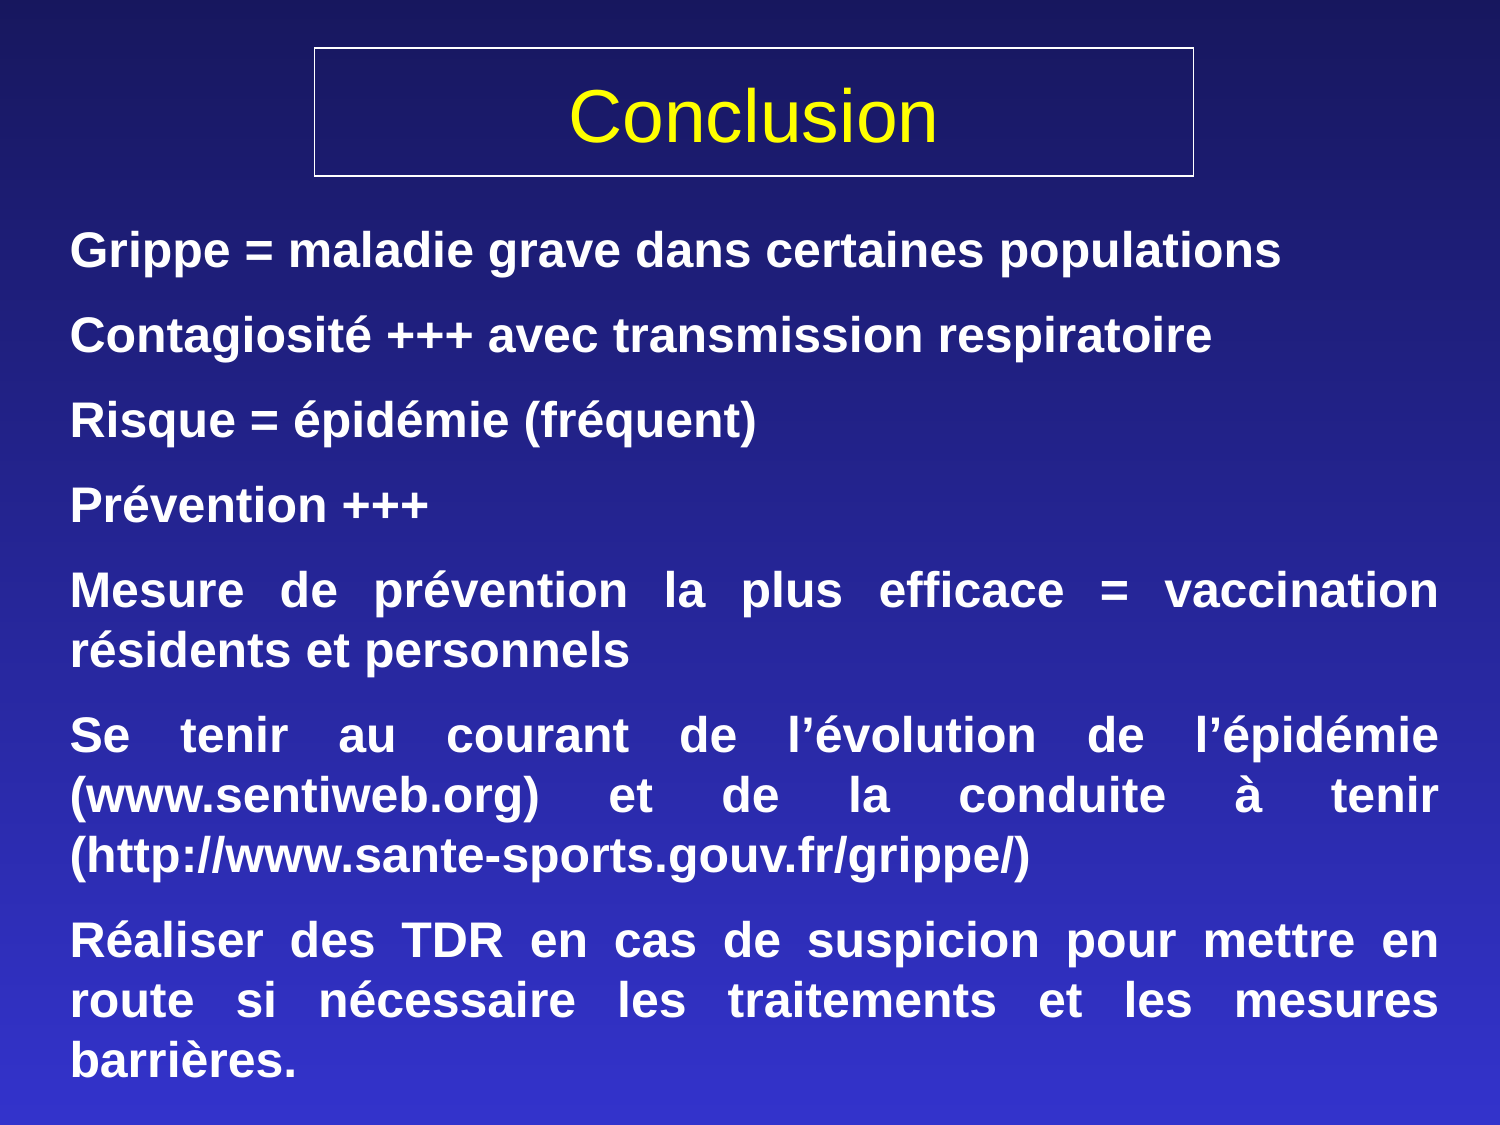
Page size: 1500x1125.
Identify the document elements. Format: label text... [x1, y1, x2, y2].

title Conclusion [314, 47, 1194, 177]
text_box Grippe = maladie grave dans certaines populations Contagiosité +++ avec transmission respiratoire Risque = épidémie (fréquent) Prévention +++ Mesure de prévention la plus efficace = vaccination résidents et personnels Se tenir au courant de l’évolution de l’épidémie (www.sentiweb.org) et de la conduite à tenir (http://www.sante-sports.gouv.fr/grippe/) Réaliser des TDR en cas de suspicion pour mettre en route si nécessaire les traitements et les mesures barrières. [54, 210, 1455, 1095]
